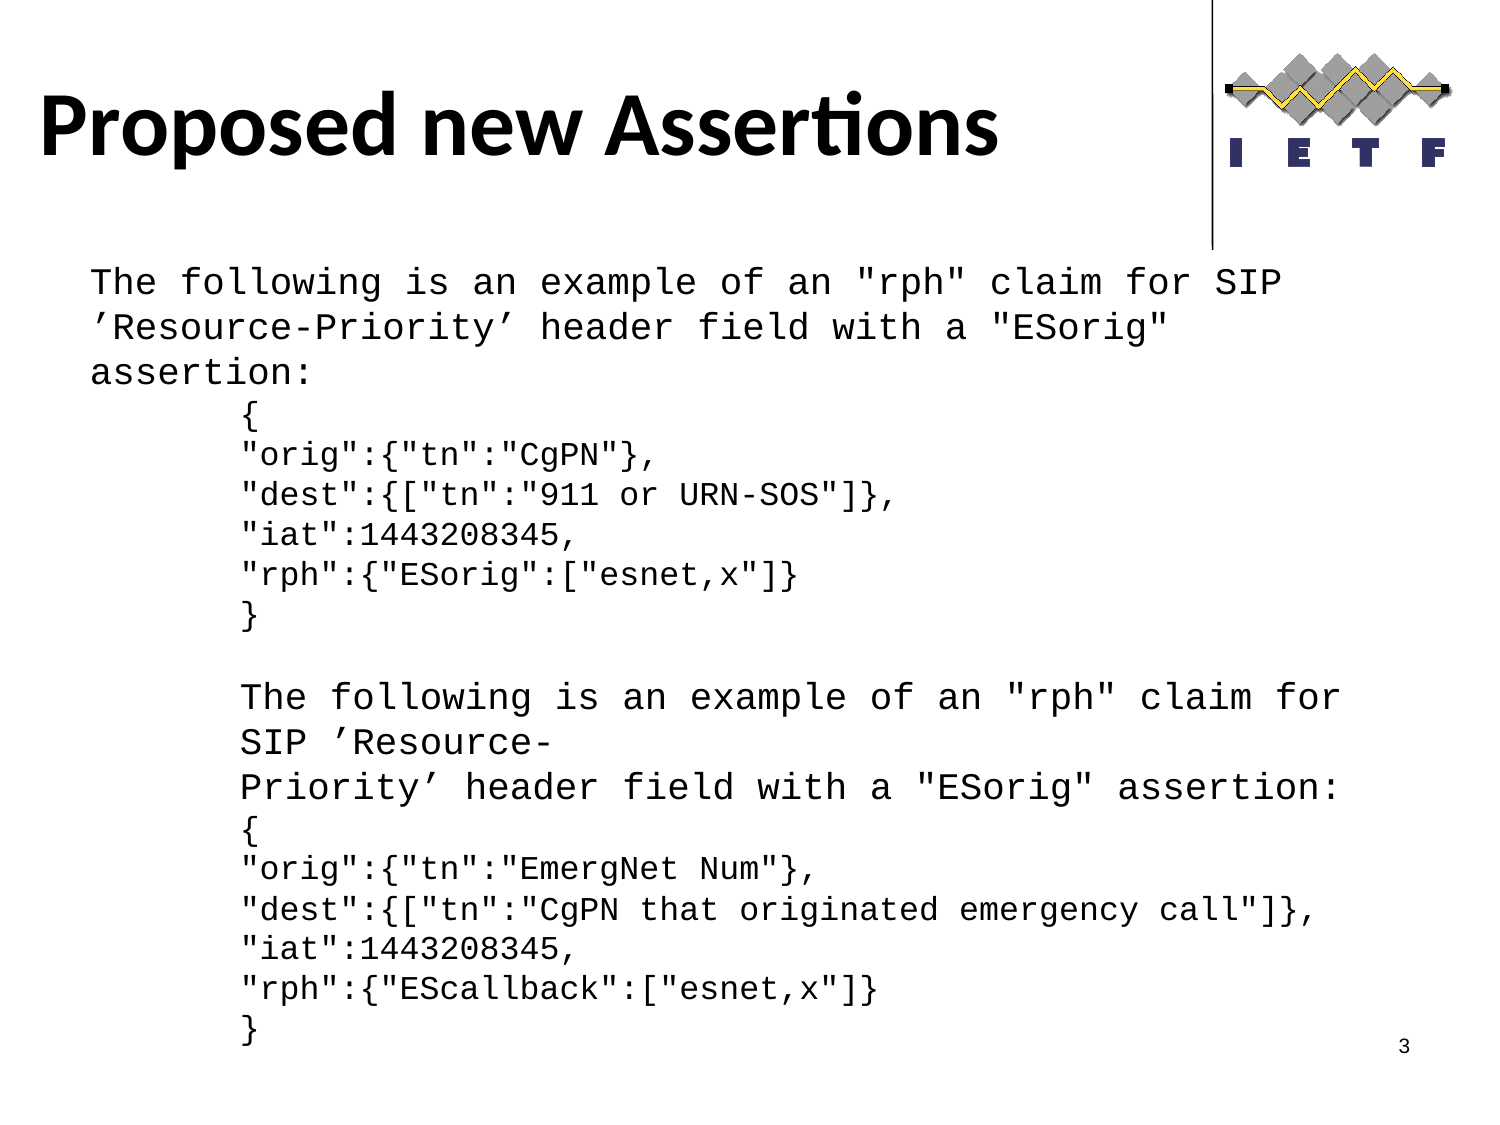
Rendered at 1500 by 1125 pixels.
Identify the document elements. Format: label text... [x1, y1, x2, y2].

text_box Proposed new Assertions [24, 87, 1483, 150]
text_box The following is an example of an "rph" claim for SIP ’Resource-Priority’ header field with a "ESorig" assertion: { "orig":{"tn":"CgPN"}, "dest":{["tn":"911 or URN-SOS"]}, "iat":1443208345, "rph":{"ESorig":["esnet,x"]} } The following is an example of an "rph" claim for SIP ’Resource- Priority’ header field with a "ESorig" assertion: { "orig":{"tn":"EmergNet Num"}, "dest":{["tn":"CgPN that originated emergency call"]}, "iat":1443208345, "rph":{"EScallback":["esnet,x"]} } [74, 249, 1425, 1054]
picture [1212, 150, 1463, 181]
picture [1212, 37, 1463, 87]
slide_number 3 [1074, 1024, 1426, 1101]
